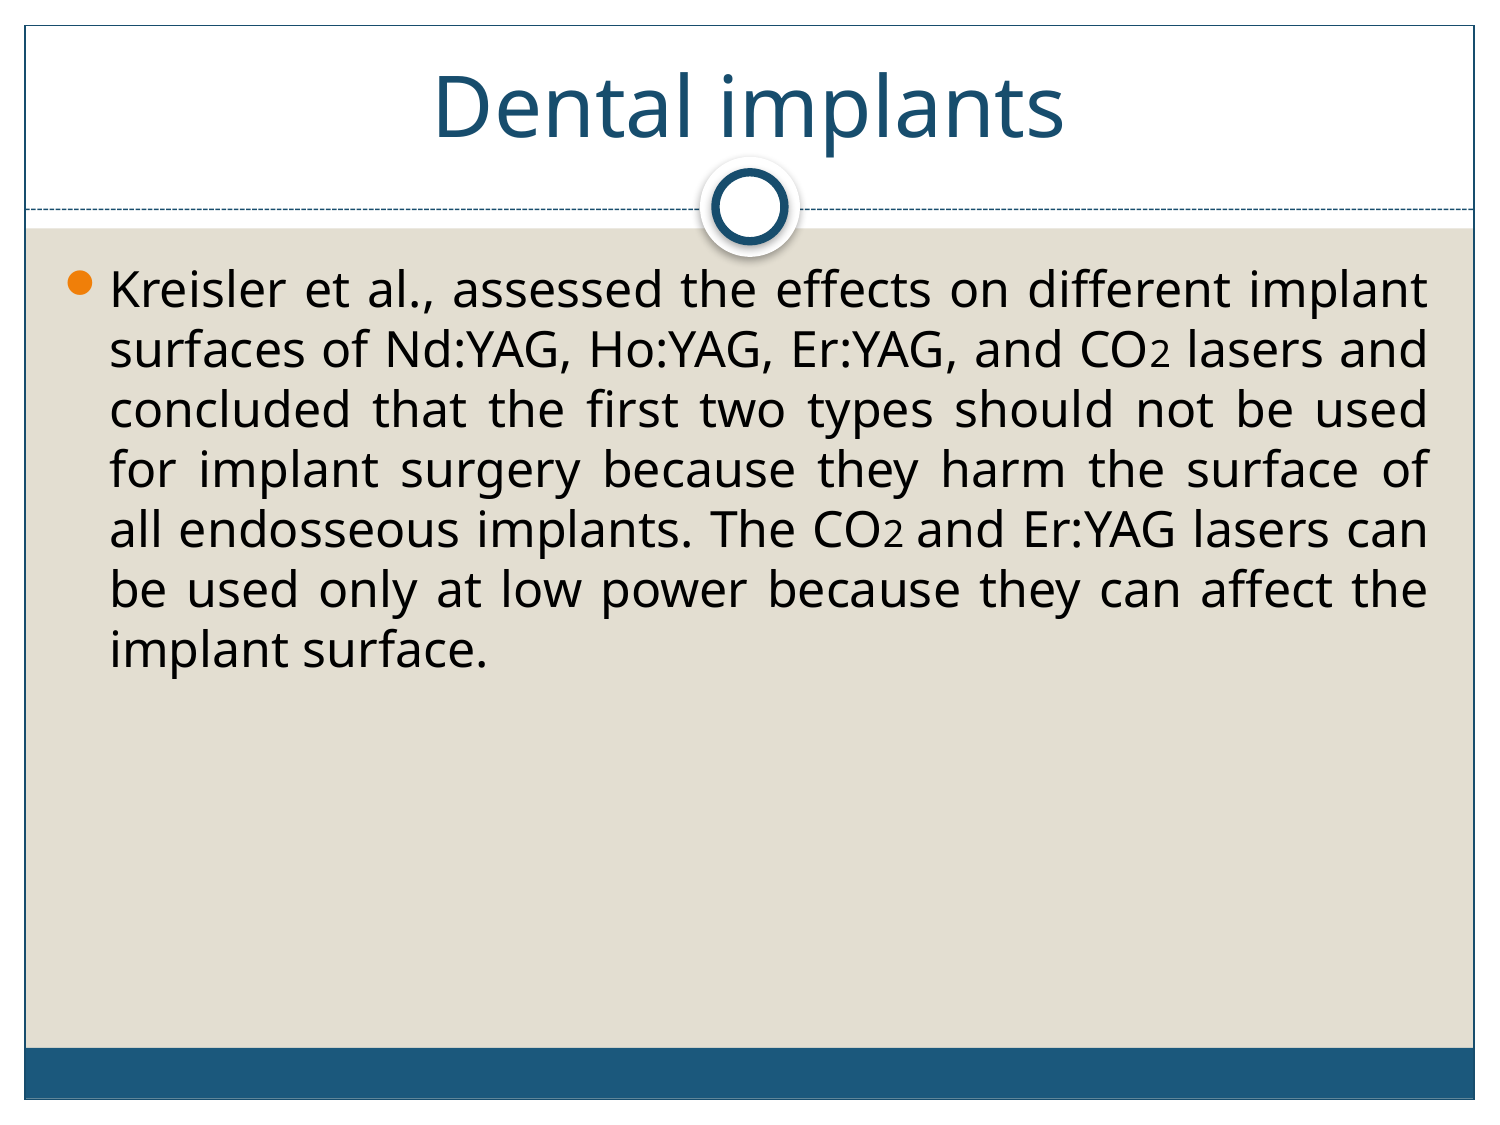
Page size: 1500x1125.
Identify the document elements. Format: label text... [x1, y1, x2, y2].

list Kreisler et al., assessed the effects on different implant surfaces of Nd:YAG, Ho:YAG, Er:YAG, and CO2 lasers and concluded that the first two types should not be used for implant surgery because they harm the surface of all endosseous implants. The CO2 and Er:YAG lasers can be used only at low power because they can affect the implant surface. [49, 250, 1445, 1001]
title Dental implants [49, 37, 1450, 162]
